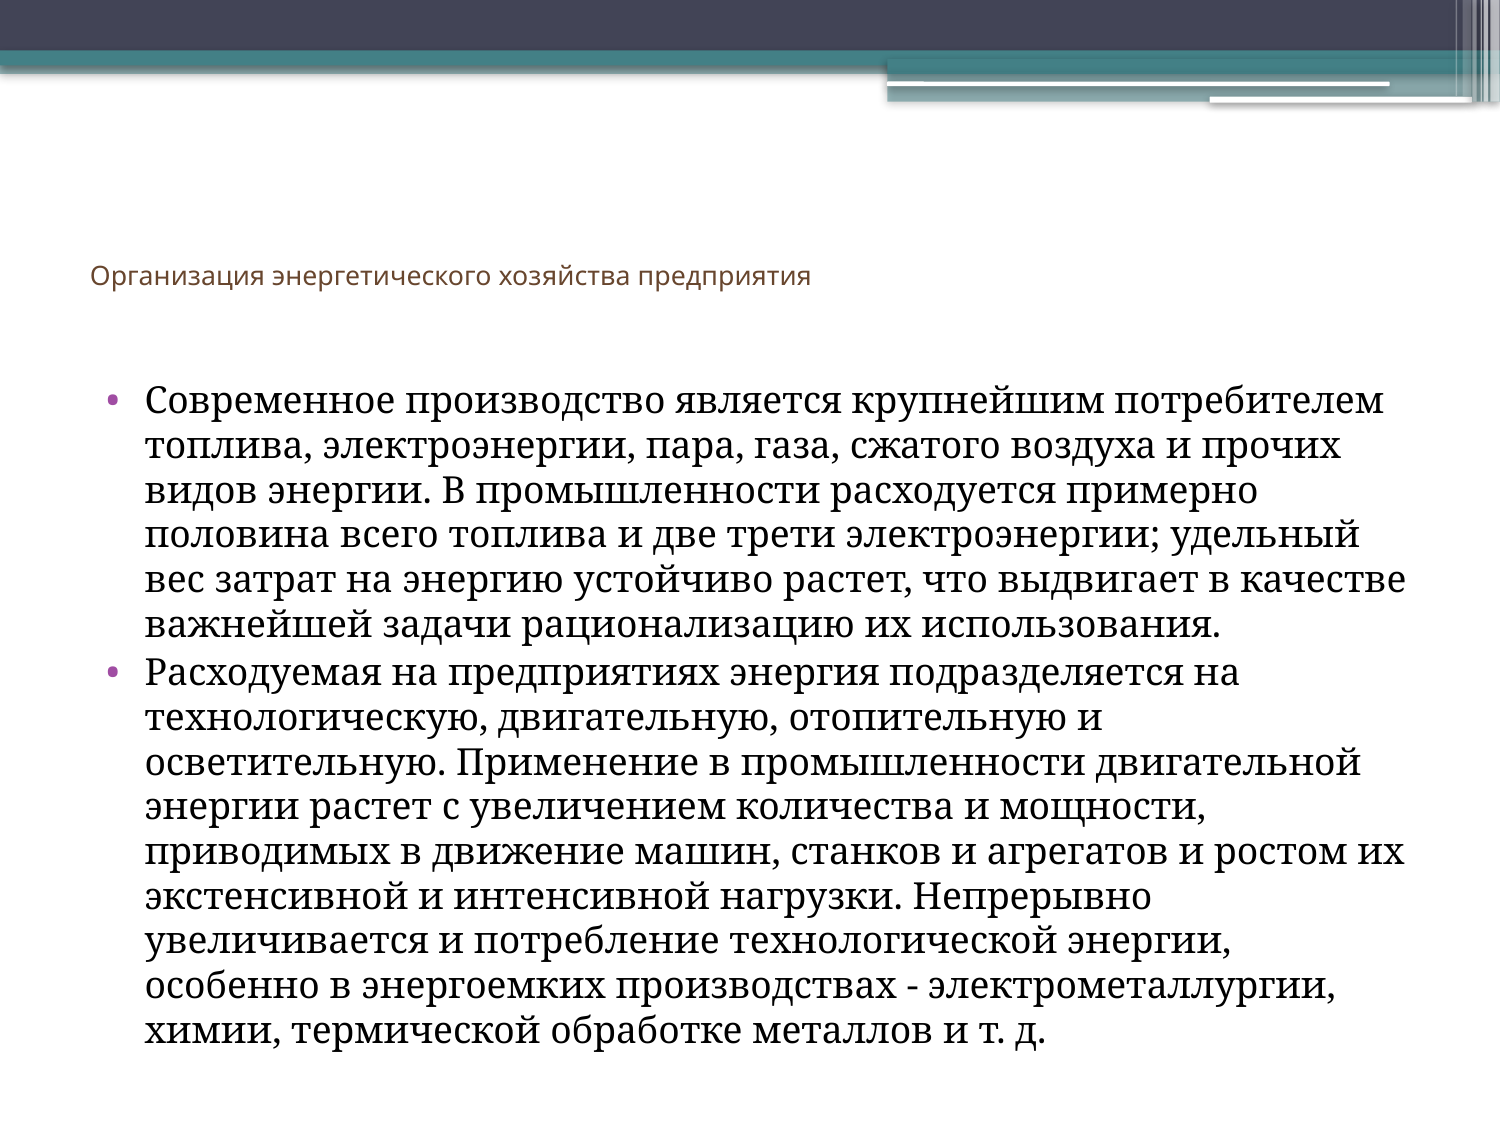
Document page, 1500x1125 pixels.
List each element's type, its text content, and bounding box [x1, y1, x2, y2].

title Организация энергетического хозяйства предприятия [75, 187, 1425, 363]
list Современное производство является крупнейшим потребителем топлива, электроэнергии, пара, газа, сжатого воздуха и прочих видов энергии. В промышленности расходуется примерно половина всего топлива и две трети электроэнергии; удельный вес затрат на энергию устойчиво растет, что выдвигает в качестве важнейшей задачи рационализацию их использования. Расходуемая на предприятиях энергия подразделяется на технологическую, двигательную, отопительную и осветительную. Применение в промышленности двигательной энергии растет с увеличением количества и мощности, приводимых в движение машин, станков и агрегатов и ростом их экстенсивной и интенсивной нагрузки. Непрерывно увеличивается и потребление технологической энергии, особенно в энергоемких производствах - электрометаллургии, химии, термической обработке металлов и т. д. [75, 368, 1425, 1079]
